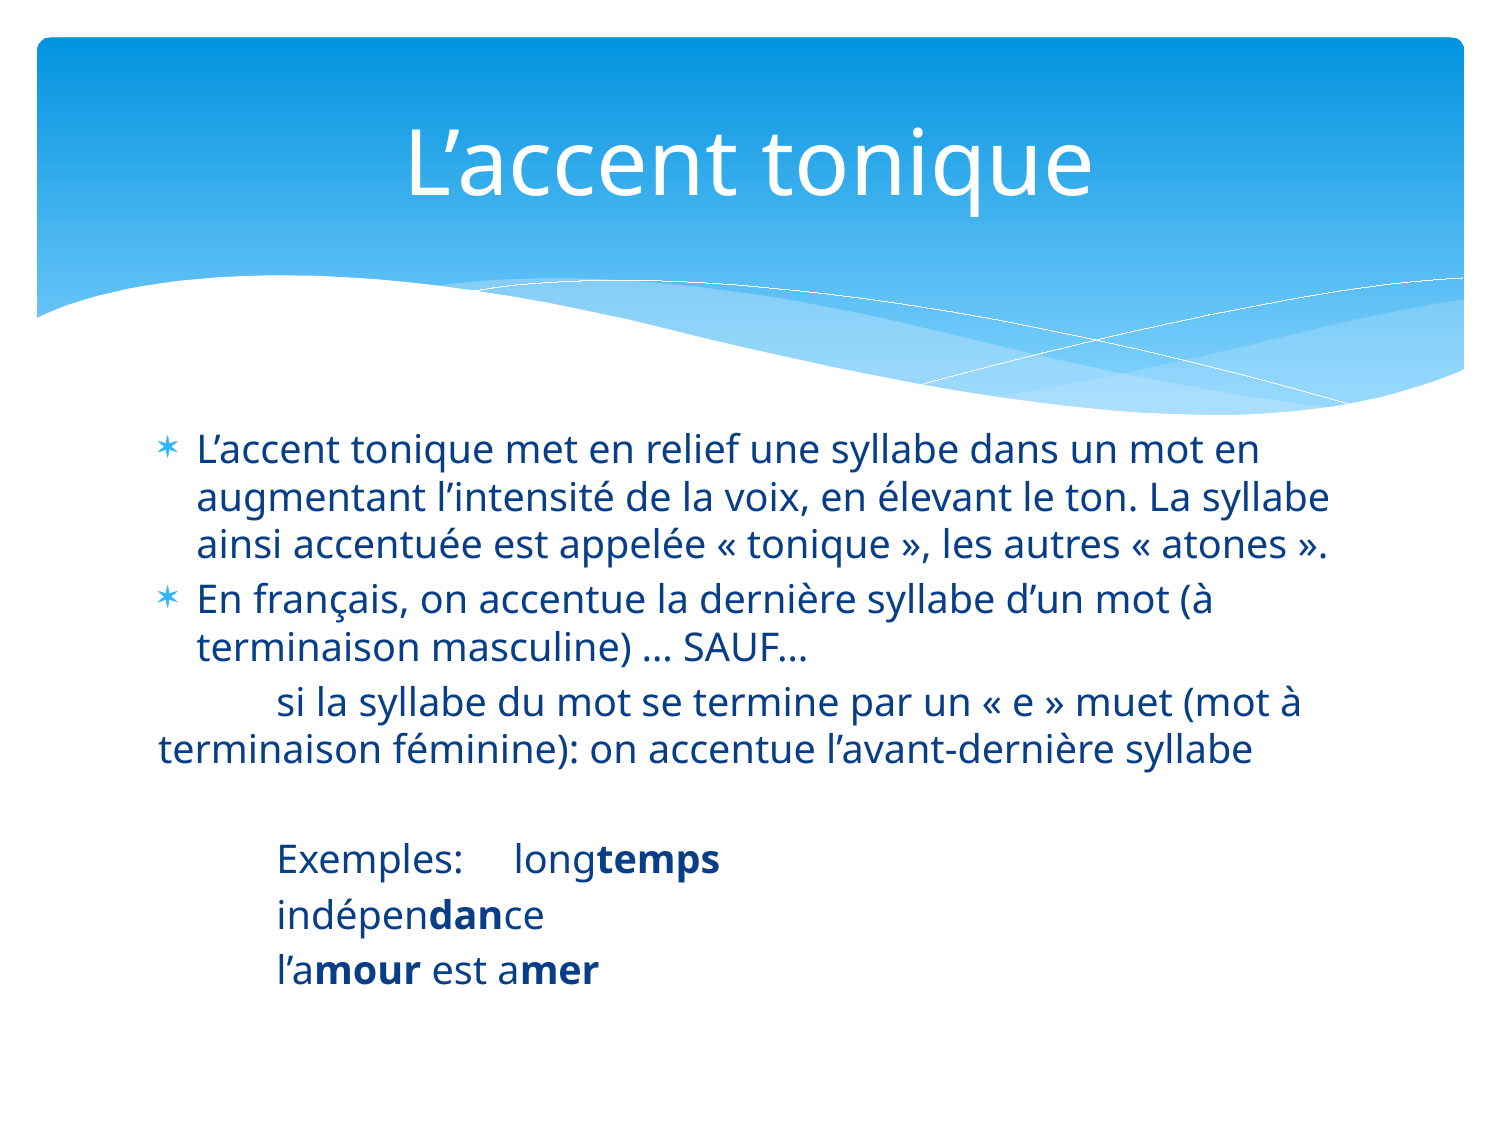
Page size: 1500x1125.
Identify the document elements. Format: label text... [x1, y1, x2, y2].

list L’accent tonique met en relief une syllabe dans un mot en augmentant l’intensité de la voix, en élevant le ton. La syllabe ainsi accentuée est appelée « tonique », les autres « atones ». En français, on accentue la dernière syllabe d’un mot (à terminaison masculine) … SAUF… si la syllabe du mot se termine par un « e » muet (mot à terminaison féminine): on accentue l’avant-dernière syllabe Exemples: longtemps indépendance l’amour est amer [143, 416, 1359, 1048]
title L’accent tonique [75, 55, 1425, 261]
